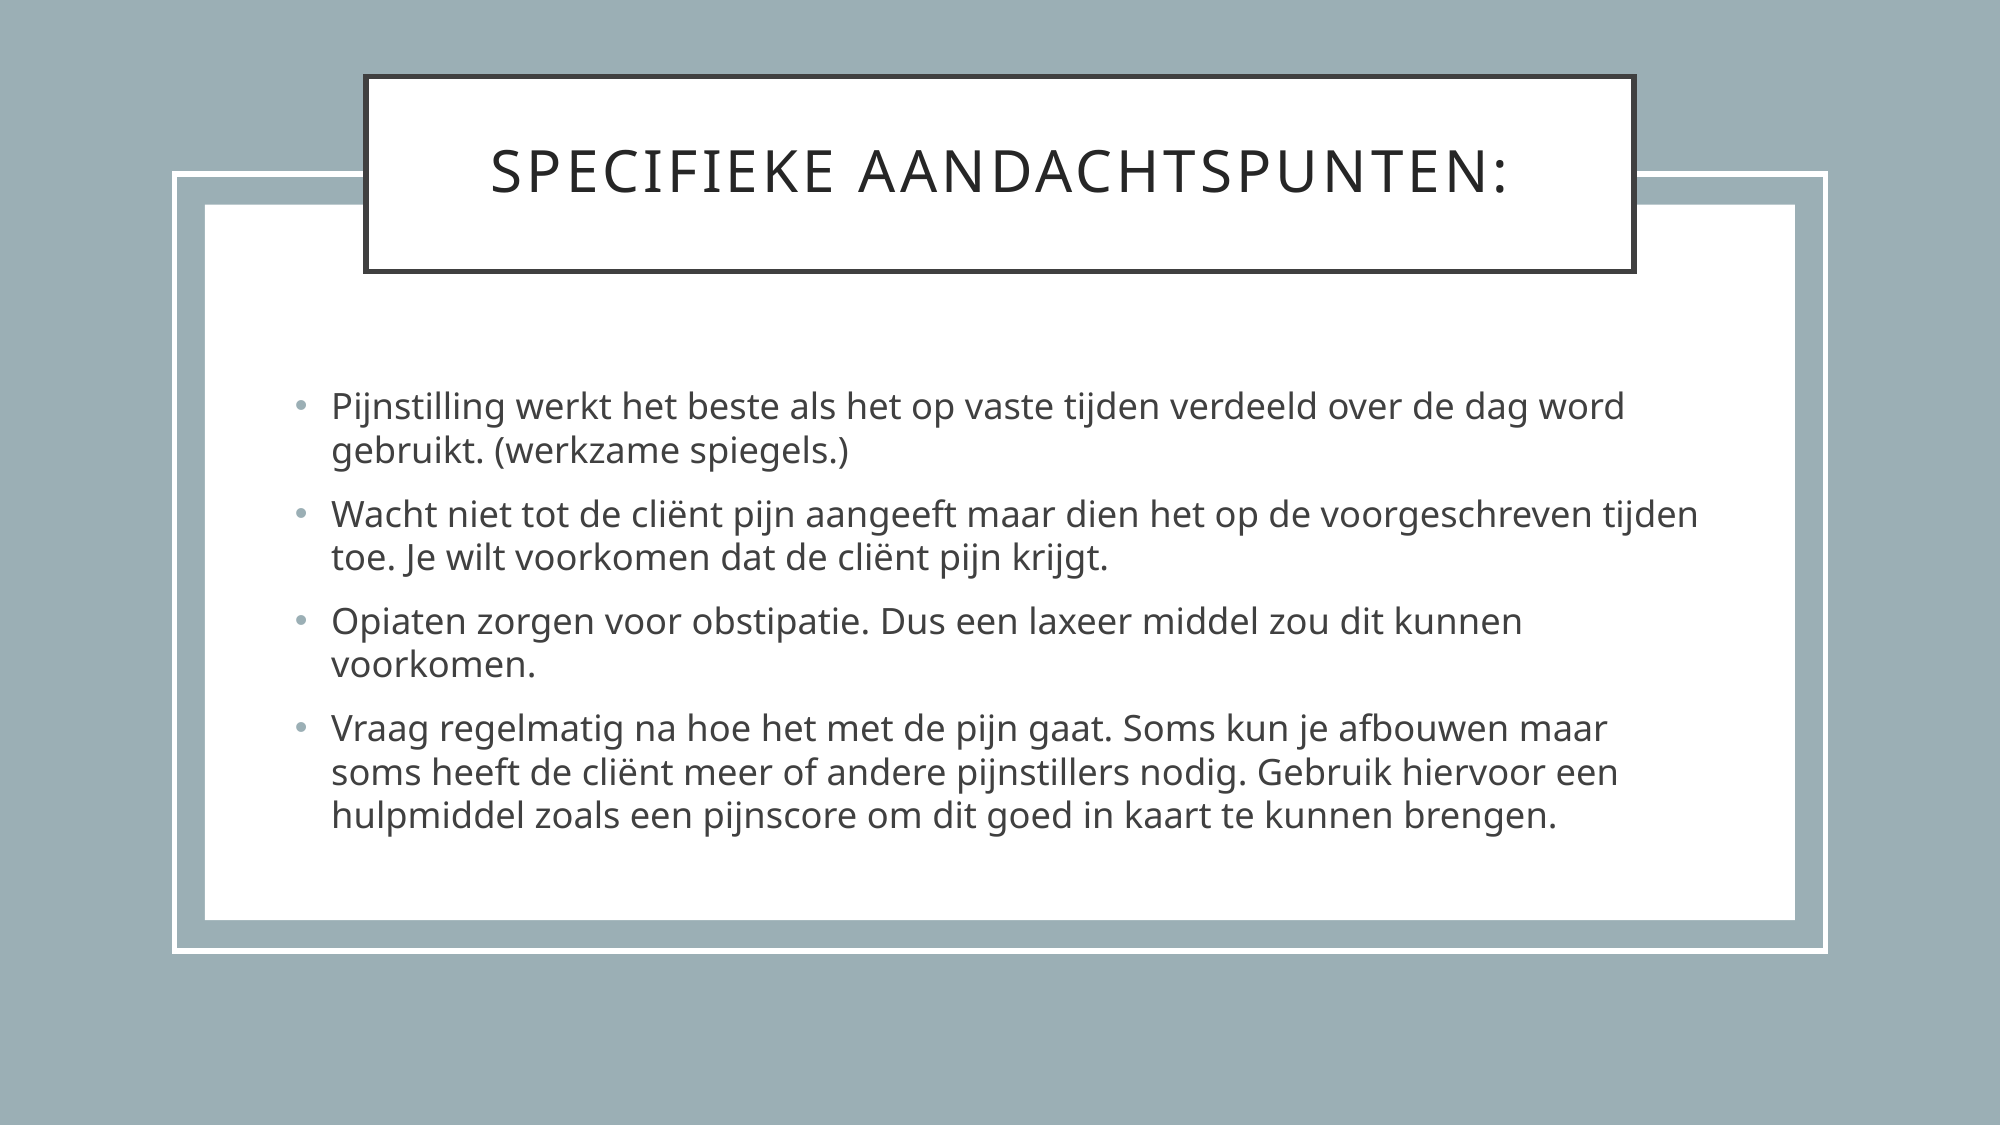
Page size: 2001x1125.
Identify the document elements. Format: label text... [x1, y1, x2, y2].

title Specifieke aandachtspunten: [363, 74, 1637, 274]
text_box [173, 173, 1827, 952]
text_box [0, 0, 2000, 1125]
list Pijnstilling werkt het beste als het op vaste tijden verdeeld over de dag word gebruikt. (werkzame spiegels.) Wacht niet tot de cliënt pijn aangeeft maar dien het op de voorgeschreven tijden toe. Je wilt voorkomen dat de cliënt pijn krijgt. Opiaten zorgen voor obstipatie. Dus een laxeer middel zou dit kunnen voorkomen. Vraag regelmatig na hoe het met de pijn gaat. Soms kun je afbouwen maar soms heeft de cliënt meer of andere pijnstillers nodig. Gebruik hiervoor een hulpmiddel zoals een pijnscore om dit goed in kaart te kunnen brengen. [279, 375, 1721, 849]
